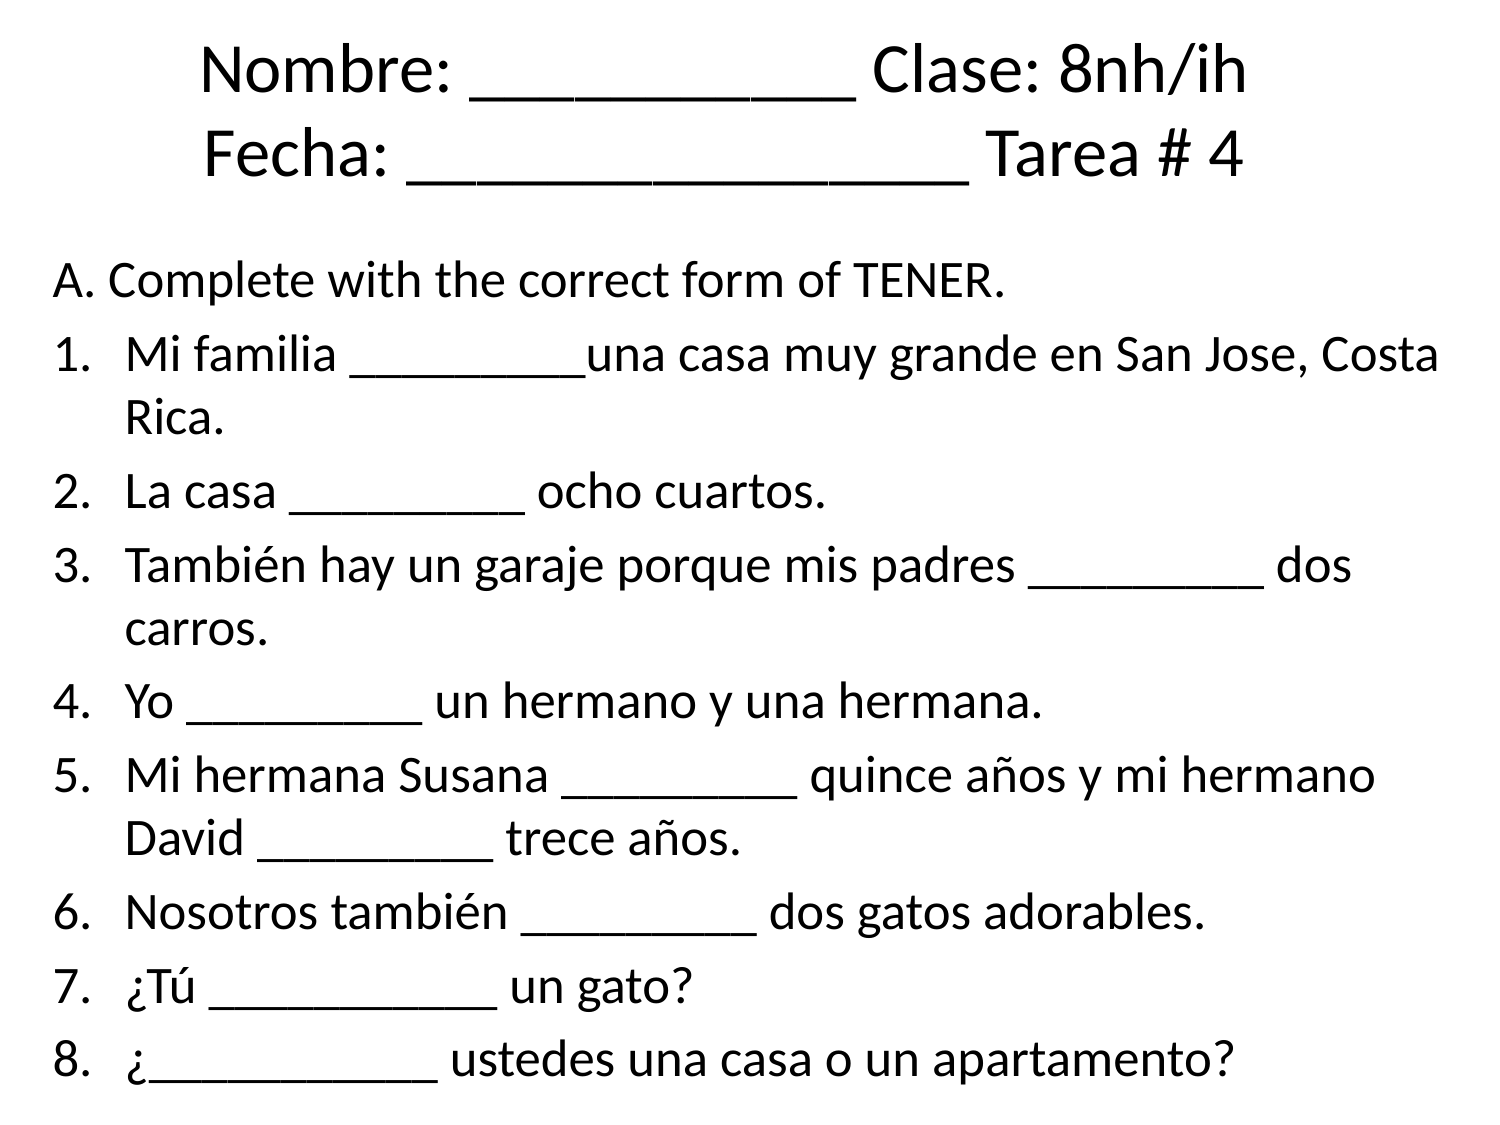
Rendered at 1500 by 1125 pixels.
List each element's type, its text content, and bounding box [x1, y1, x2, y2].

list A. Complete with the correct form of TENER. Mi familia _________una casa muy grande en San Jose, Costa Rica. La casa _________ ocho cuartos. También hay un garaje porque mis padres _________ dos carros. Yo _________ un hermano y una hermana. Mi hermana Susana _________ quince años y mi hermano David _________ trece años. Nosotros también _________ dos gatos adorables. ¿Tú ___________ un gato? ¿___________ ustedes una casa o un apartamento? [37, 237, 1475, 1100]
title Nombre: ___________ Clase: 8nh/ih Fecha: ________________ Tarea # 4 [50, 12, 1400, 200]
